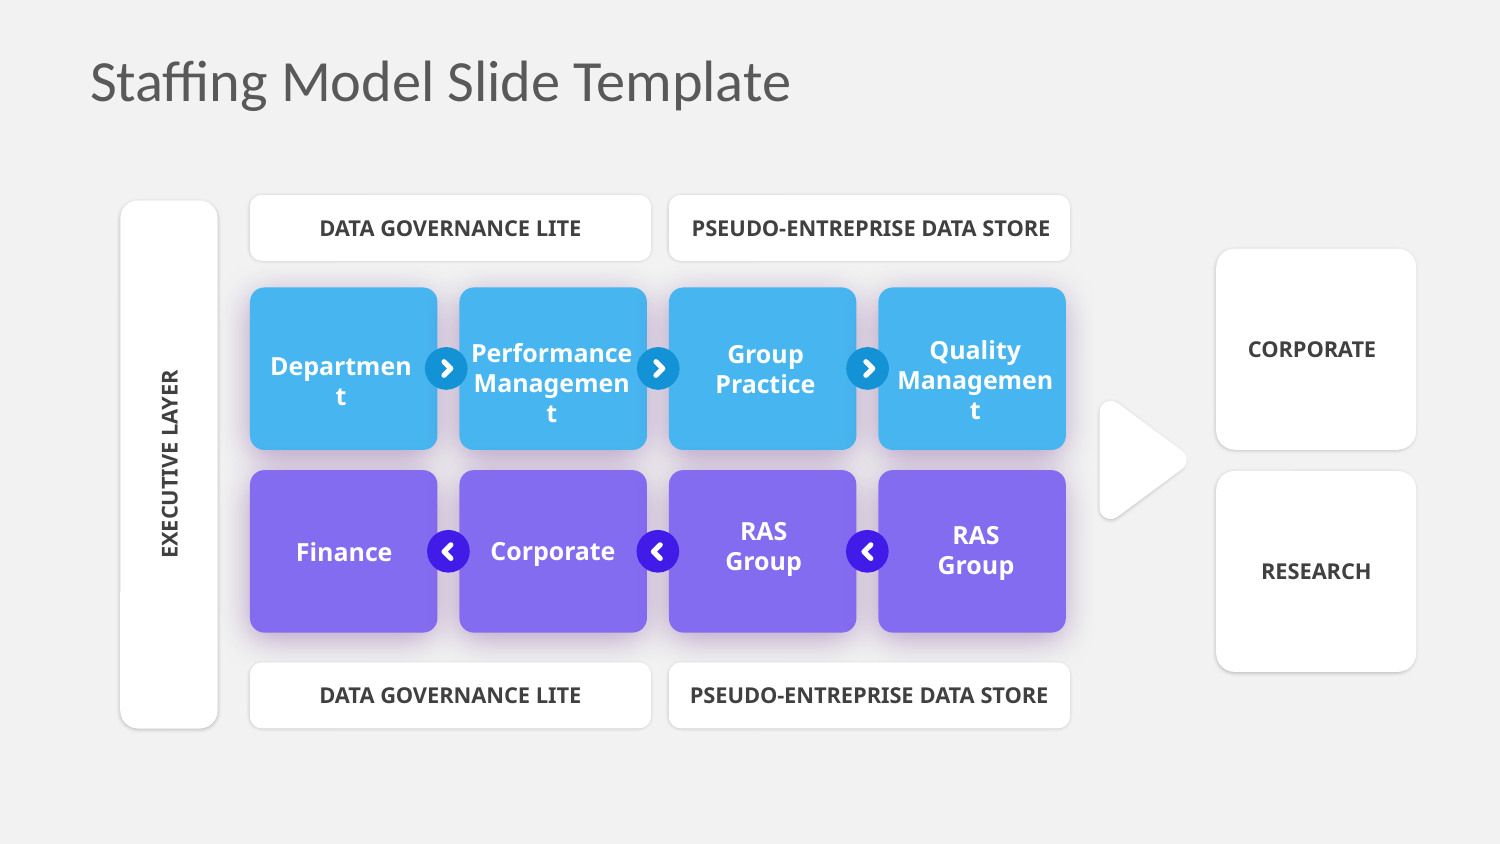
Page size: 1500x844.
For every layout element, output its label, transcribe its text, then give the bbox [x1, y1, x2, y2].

text_box [247, 285, 440, 453]
text_box [1097, 398, 1189, 522]
text_box RAS Group [716, 515, 811, 576]
text_box [666, 285, 859, 453]
text_box [457, 564, 649, 635]
text_box [441, 359, 454, 378]
text_box Finance [292, 536, 397, 567]
text_box [666, 467, 859, 635]
text_box [637, 527, 682, 575]
text_box [247, 660, 654, 731]
text_box [876, 467, 1068, 635]
text_box [861, 542, 874, 561]
text_box DATA GOVERNANCE LITE [311, 682, 589, 709]
text_box [1214, 246, 1419, 452]
text_box [457, 285, 649, 358]
text_box Corporate [469, 535, 637, 566]
text_box RESEARCH [1250, 558, 1383, 585]
text_box DATA GOVERNANCE LITE [311, 214, 589, 241]
text_box EXECUTIVE LAYER [155, 360, 182, 569]
text_box [247, 467, 440, 635]
text_box RAS Group [928, 519, 1023, 580]
text_box [843, 527, 891, 575]
text_box [876, 285, 1068, 453]
text_box [424, 527, 469, 575]
text_box [457, 467, 649, 538]
text_box [666, 660, 1073, 731]
text_box CORPORATE [1246, 335, 1378, 363]
title Staffing Model Slide Template [75, 33, 1425, 122]
text_box Quality Management [892, 334, 1059, 425]
text_box PSEUDO-ENTREPRISE DATA STORE [681, 682, 1058, 709]
text_box [844, 344, 892, 392]
text_box [118, 198, 220, 731]
text_box [636, 344, 682, 392]
text_box [441, 542, 454, 561]
text_box [1214, 468, 1419, 675]
text_box Department [265, 350, 417, 411]
text_box [653, 359, 666, 378]
text_box [650, 542, 663, 561]
text_box [863, 359, 876, 378]
text_box PSEUDO-ENTREPRISE DATA STORE [683, 214, 1059, 241]
text_box [422, 344, 468, 392]
text_box [247, 192, 654, 263]
text_box [666, 192, 1073, 263]
text_box Group Practice [702, 338, 829, 399]
text_box [457, 379, 649, 453]
text_box Performance Management [468, 337, 636, 428]
